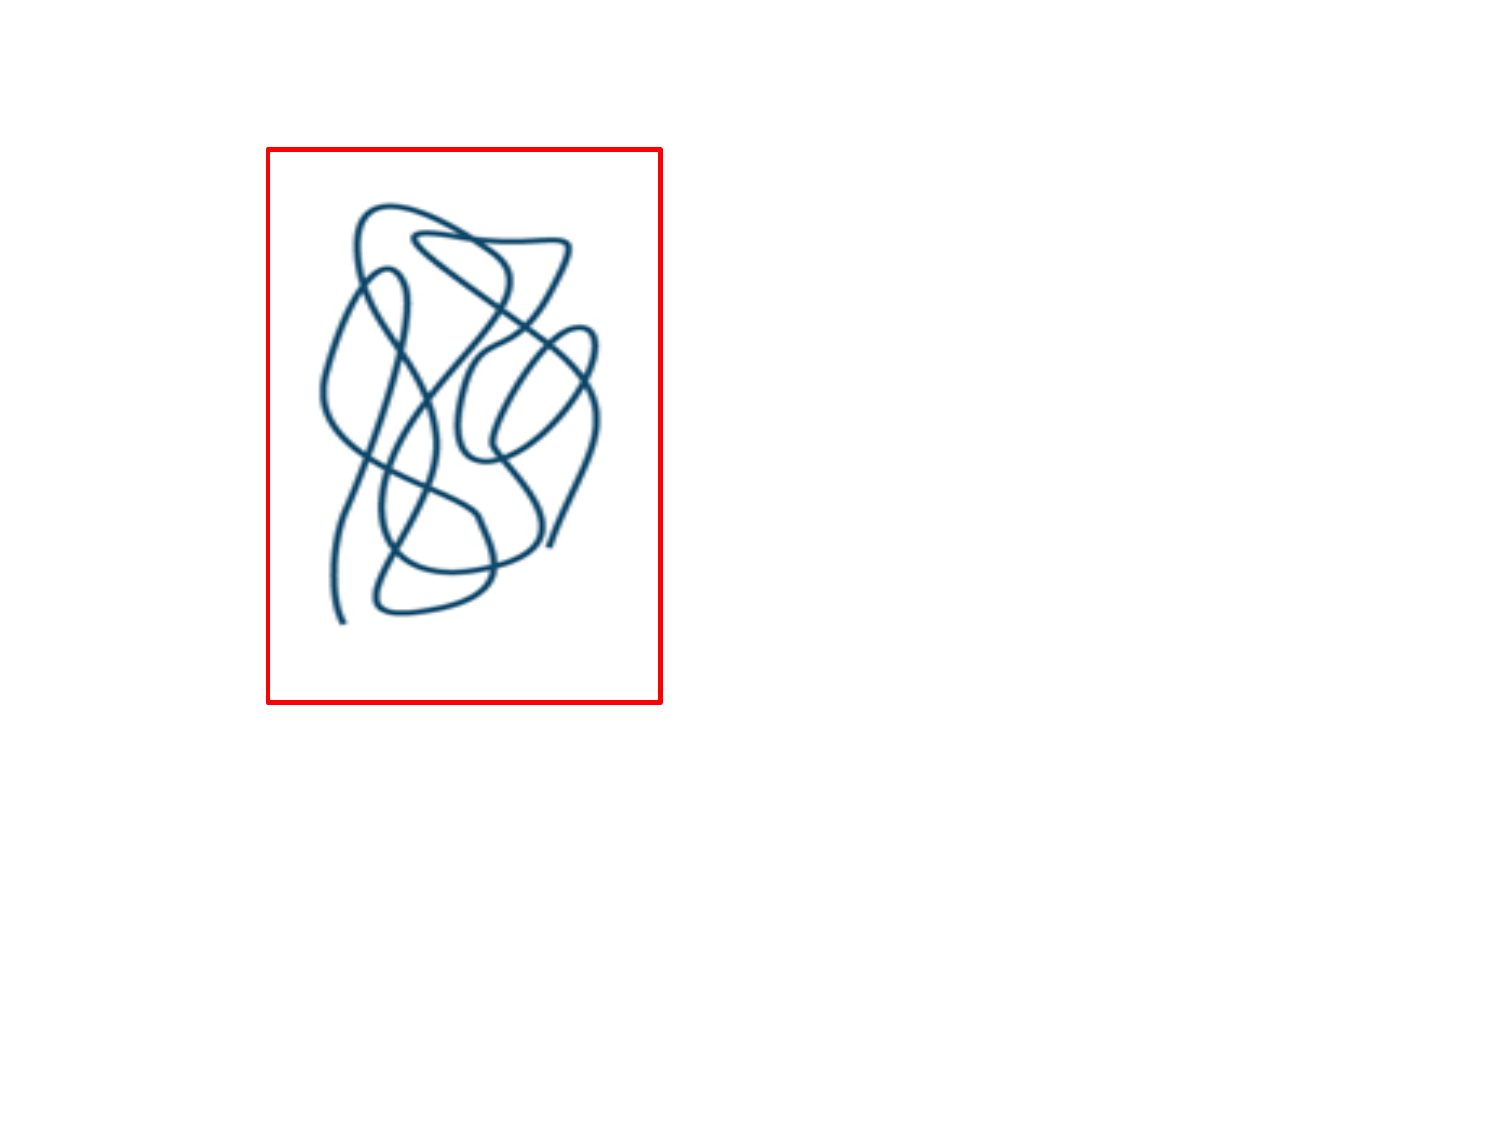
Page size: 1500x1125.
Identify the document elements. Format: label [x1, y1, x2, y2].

picture [270, 151, 659, 701]
